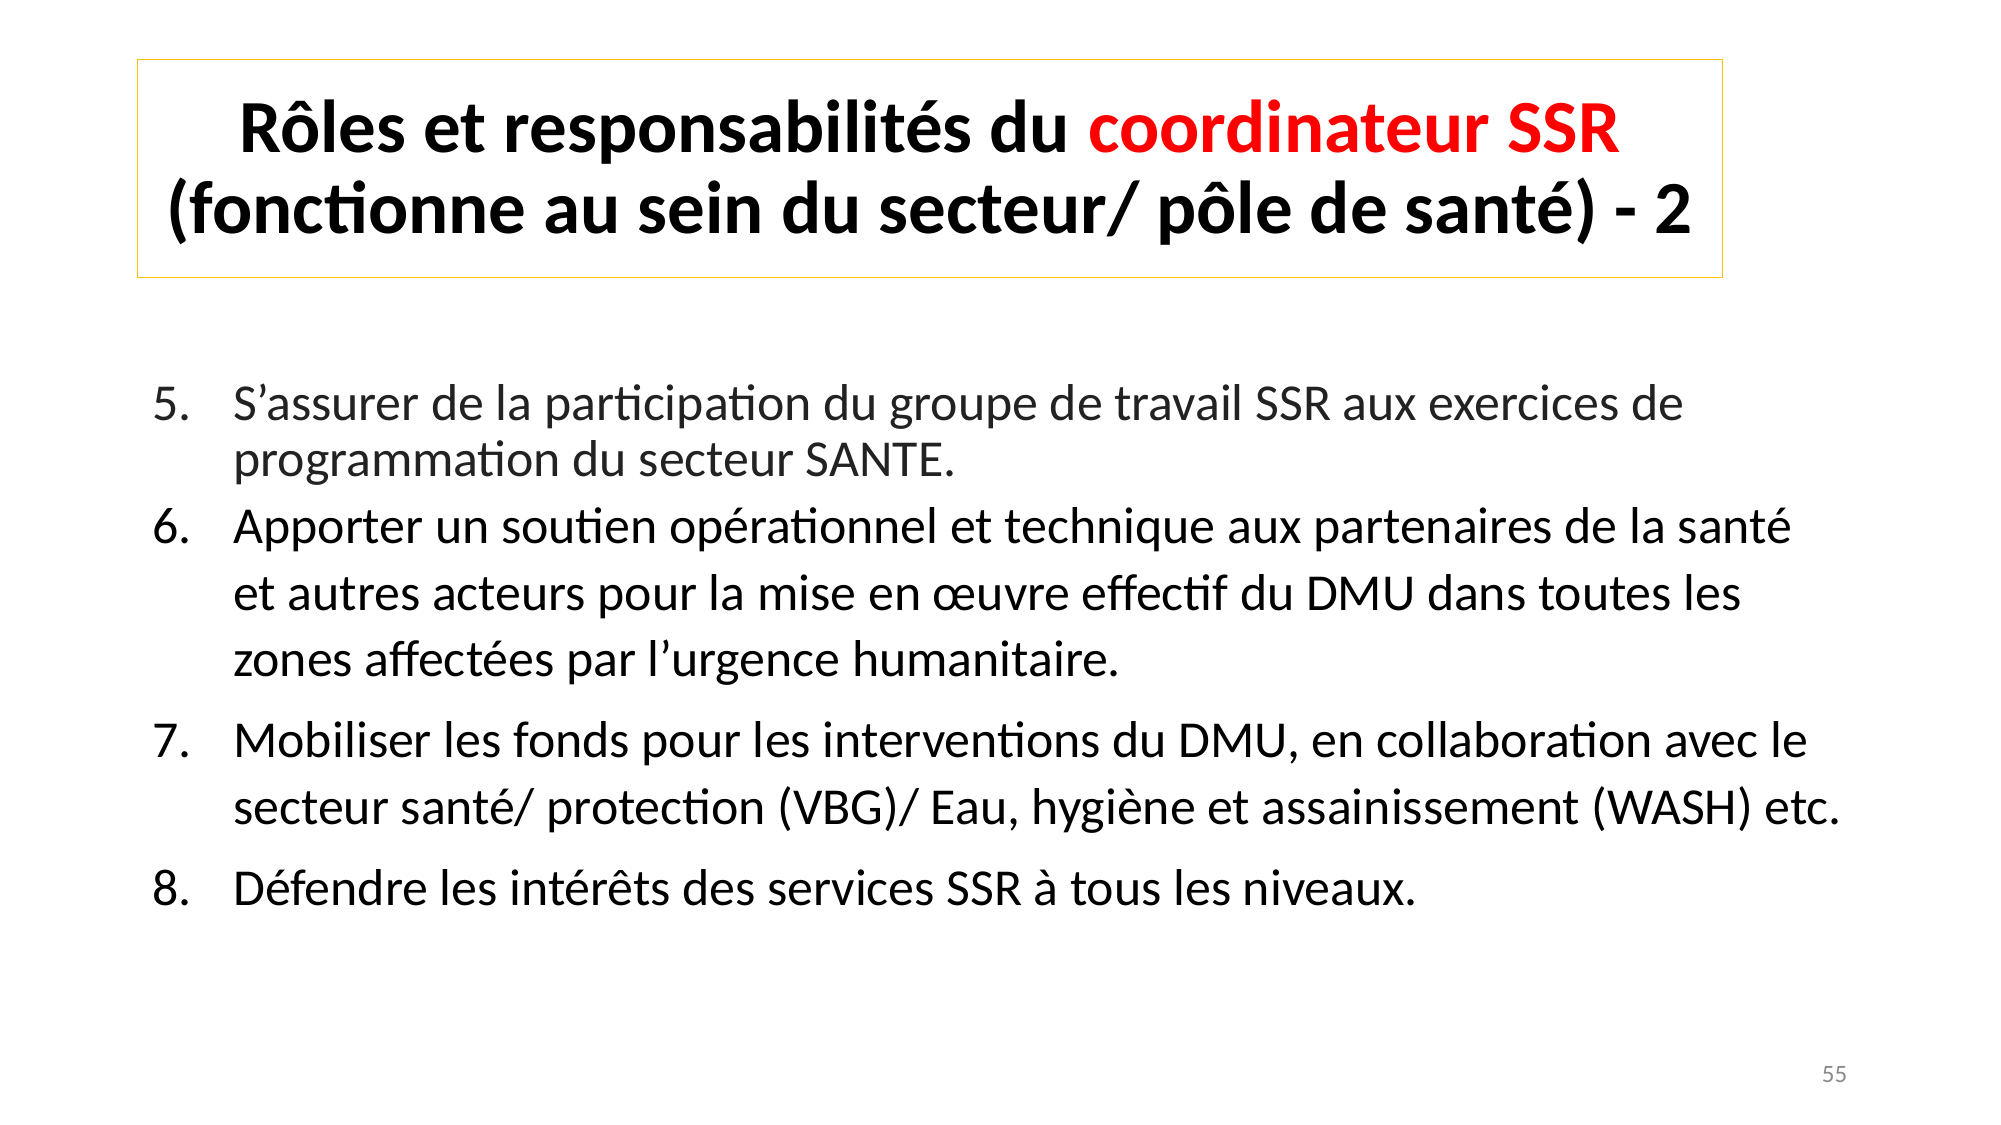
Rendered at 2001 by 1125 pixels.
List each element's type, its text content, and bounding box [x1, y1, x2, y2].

slide_number 55 [1412, 1042, 1863, 1103]
title Rôles et responsabilités du coordinateur SSR (fonctionne au sein du secteur/ pôle de santé) - 2 [137, 59, 1723, 278]
list S’assurer de la participation du groupe de travail SSR aux exercices de programmation du secteur SANTE. Apporter un soutien opérationnel et technique aux partenaires de la santé et autres acteurs pour la mise en œuvre effectif du DMU dans toutes les zones affectées par l’urgence humanitaire. Mobiliser les fonds pour les interventions du DMU, en collaboration avec le secteur santé/ protection (VBG)/ Eau, hygiène et assainissement (WASH) etc. Défendre les intérêts des services SSR à tous les niveaux. [137, 368, 1863, 952]
